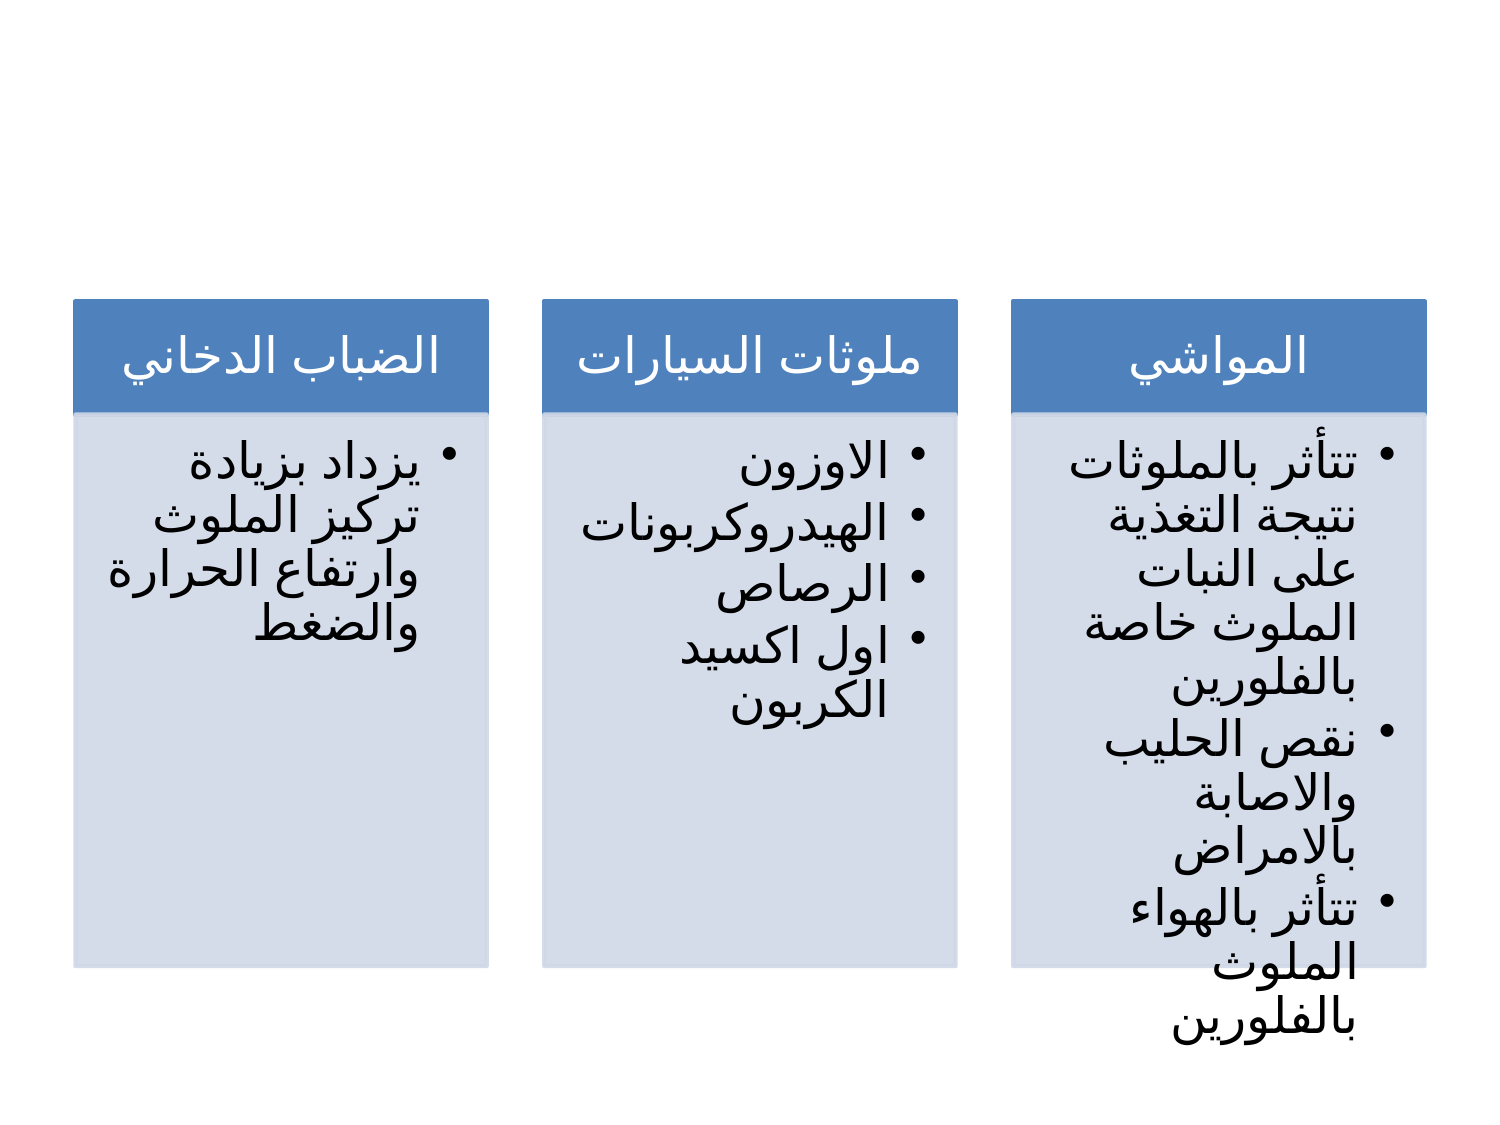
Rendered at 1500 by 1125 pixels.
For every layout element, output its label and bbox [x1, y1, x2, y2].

list [74, 262, 1426, 1006]
